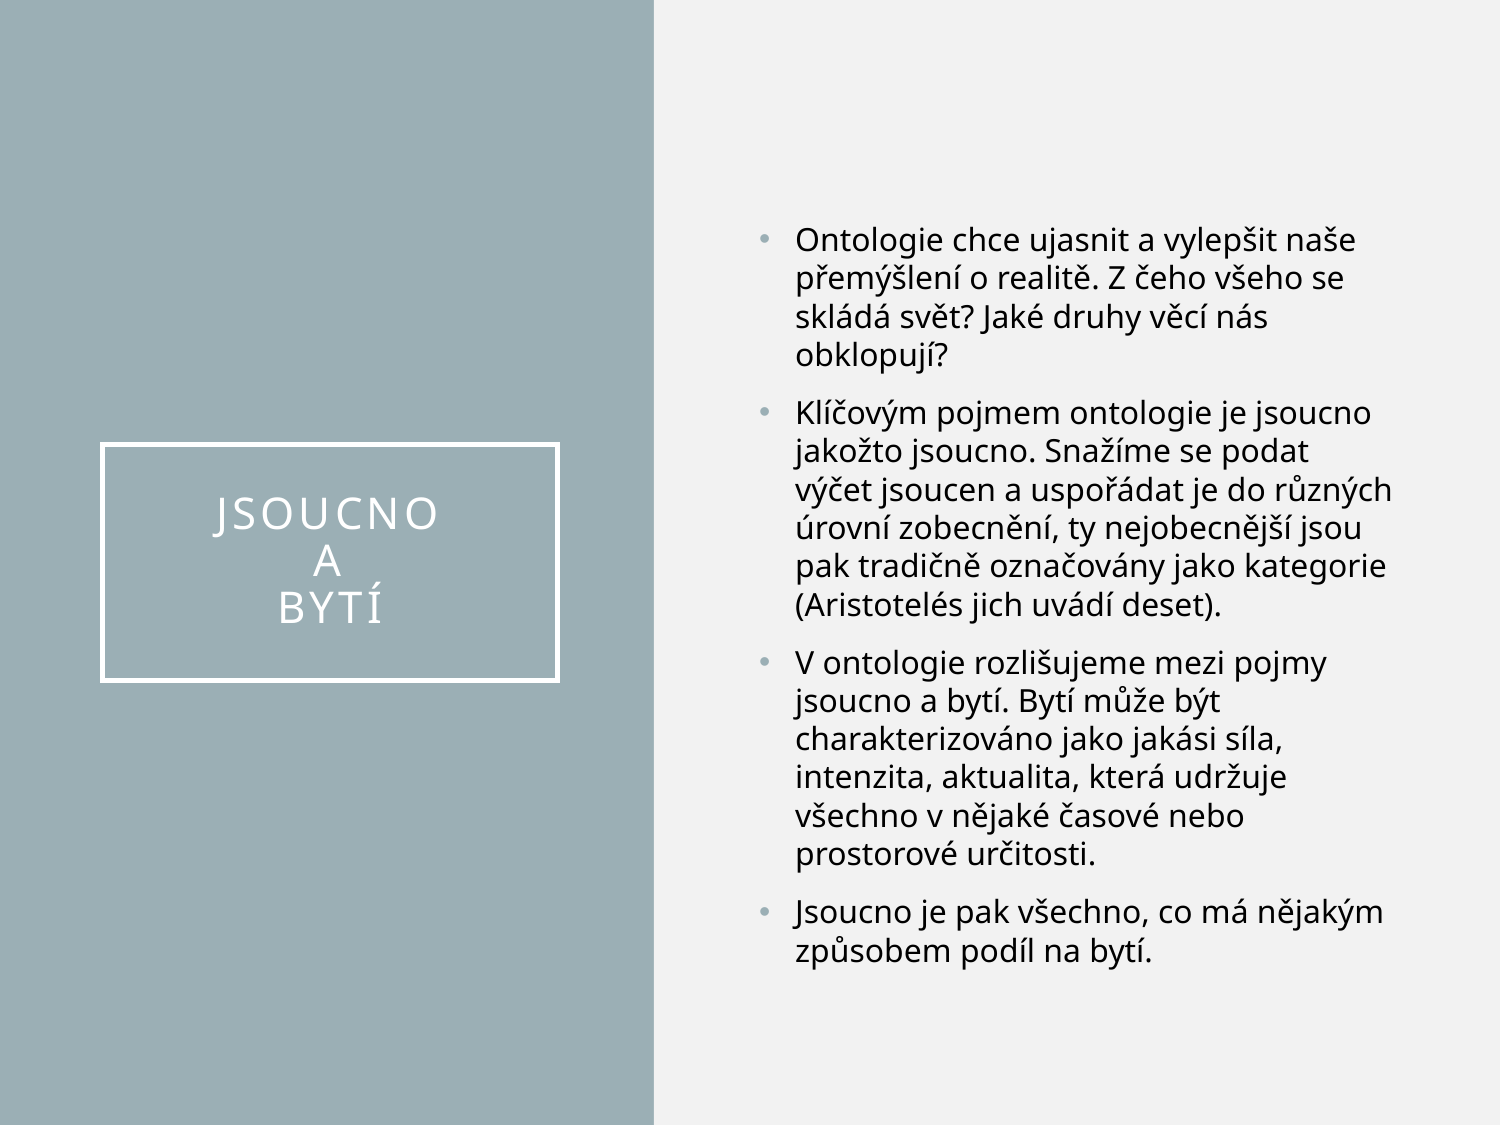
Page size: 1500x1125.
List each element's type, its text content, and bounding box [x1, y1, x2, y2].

list Ontologie chce ujasnit a vylepšit naše přemýšlení o realitě. Z čeho všeho se skládá svět? Jaké druhy věcí nás obklopují? Klíčovým pojmem ontologie je jsoucno jakožto jsoucno. Snažíme se podat výčet jsoucen a uspořádat je do různých úrovní zobecnění, ty nejobecnější jsou pak tradičně označovány jako kategorie (Aristotelés jich uvádí deset). V ontologie rozlišujeme mezi pojmy jsoucno a bytí. Bytí může být charakterizováno jako jakási síla, intenzita, aktualita, která udržuje všechno v nějaké časové nebo prostorové určitosti. Jsoucno je pak všechno, co má nějakým způsobem podíl na bytí. [744, 131, 1410, 994]
title Jsoucno a Bytí [100, 442, 560, 683]
text_box [653, 0, 1500, 1125]
